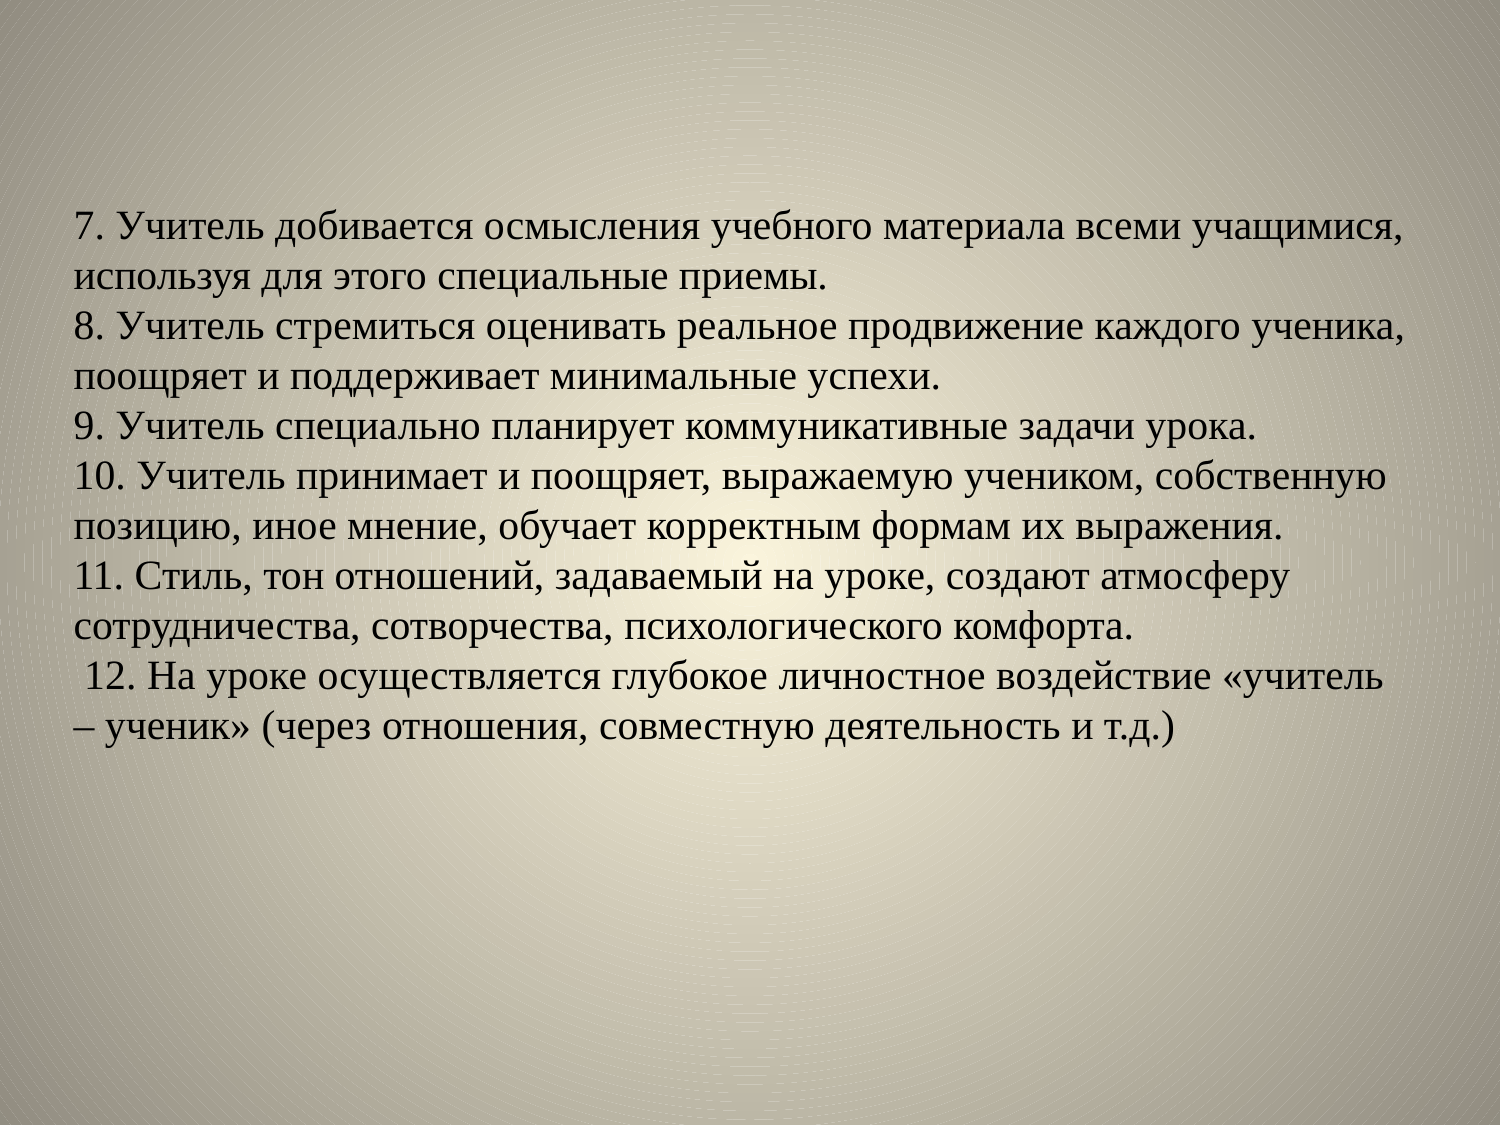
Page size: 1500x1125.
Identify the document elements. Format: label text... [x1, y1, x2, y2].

text_box 7. Учитель добивается осмысления учебного материала всеми учащимися, используя для этого специальные приемы. 8. Учитель стремиться оценивать реальное продвижение каждого ученика, поощряет и поддерживает минимальные успехи. 9. Учитель специально планирует коммуникативные задачи урока. 10. Учитель принимает и поощряет, выражаемую учеником, собственную позицию, иное мнение, обучает корректным формам их выражения. 11. Стиль, тон отношений, задаваемый на уроке, создают атмосферу сотрудничества, сотворчества, психологического комфорта. 12. На уроке осуществляется глубокое личностное воздействие «учитель – ученик» (через отношения, совместную деятельность и т.д.) [58, 190, 1430, 756]
